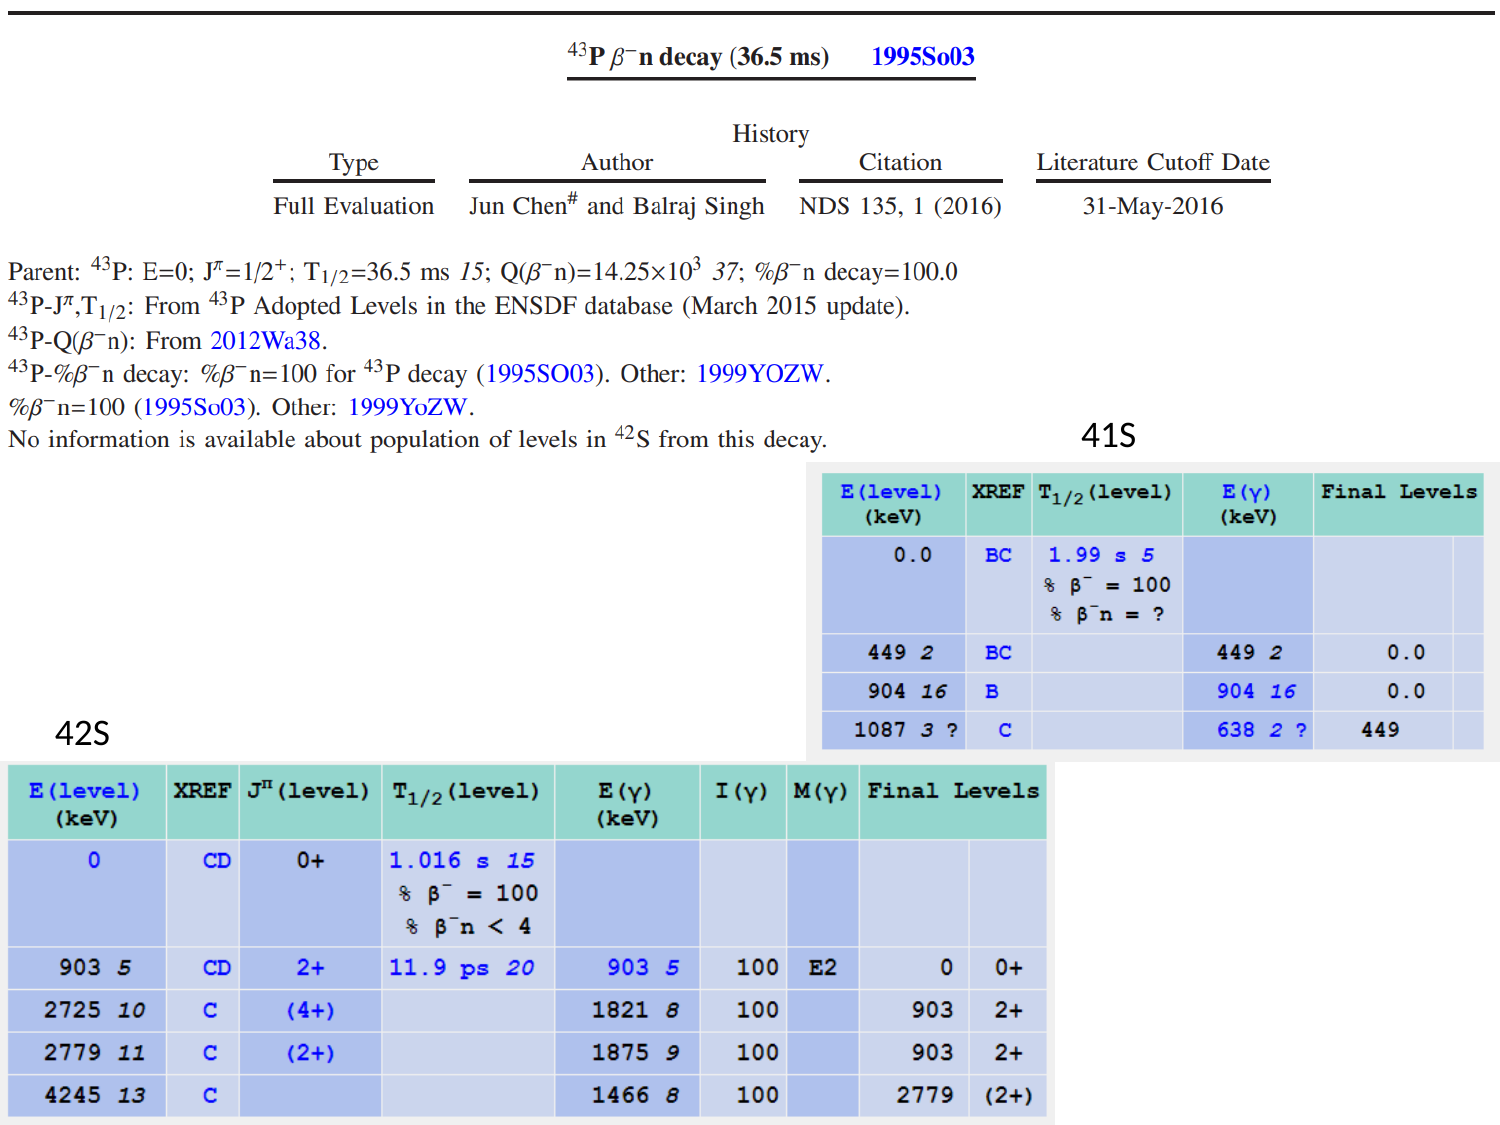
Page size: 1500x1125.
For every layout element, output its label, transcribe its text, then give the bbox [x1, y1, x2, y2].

text_box 42S [40, 700, 142, 761]
picture [0, 0, 1500, 1125]
